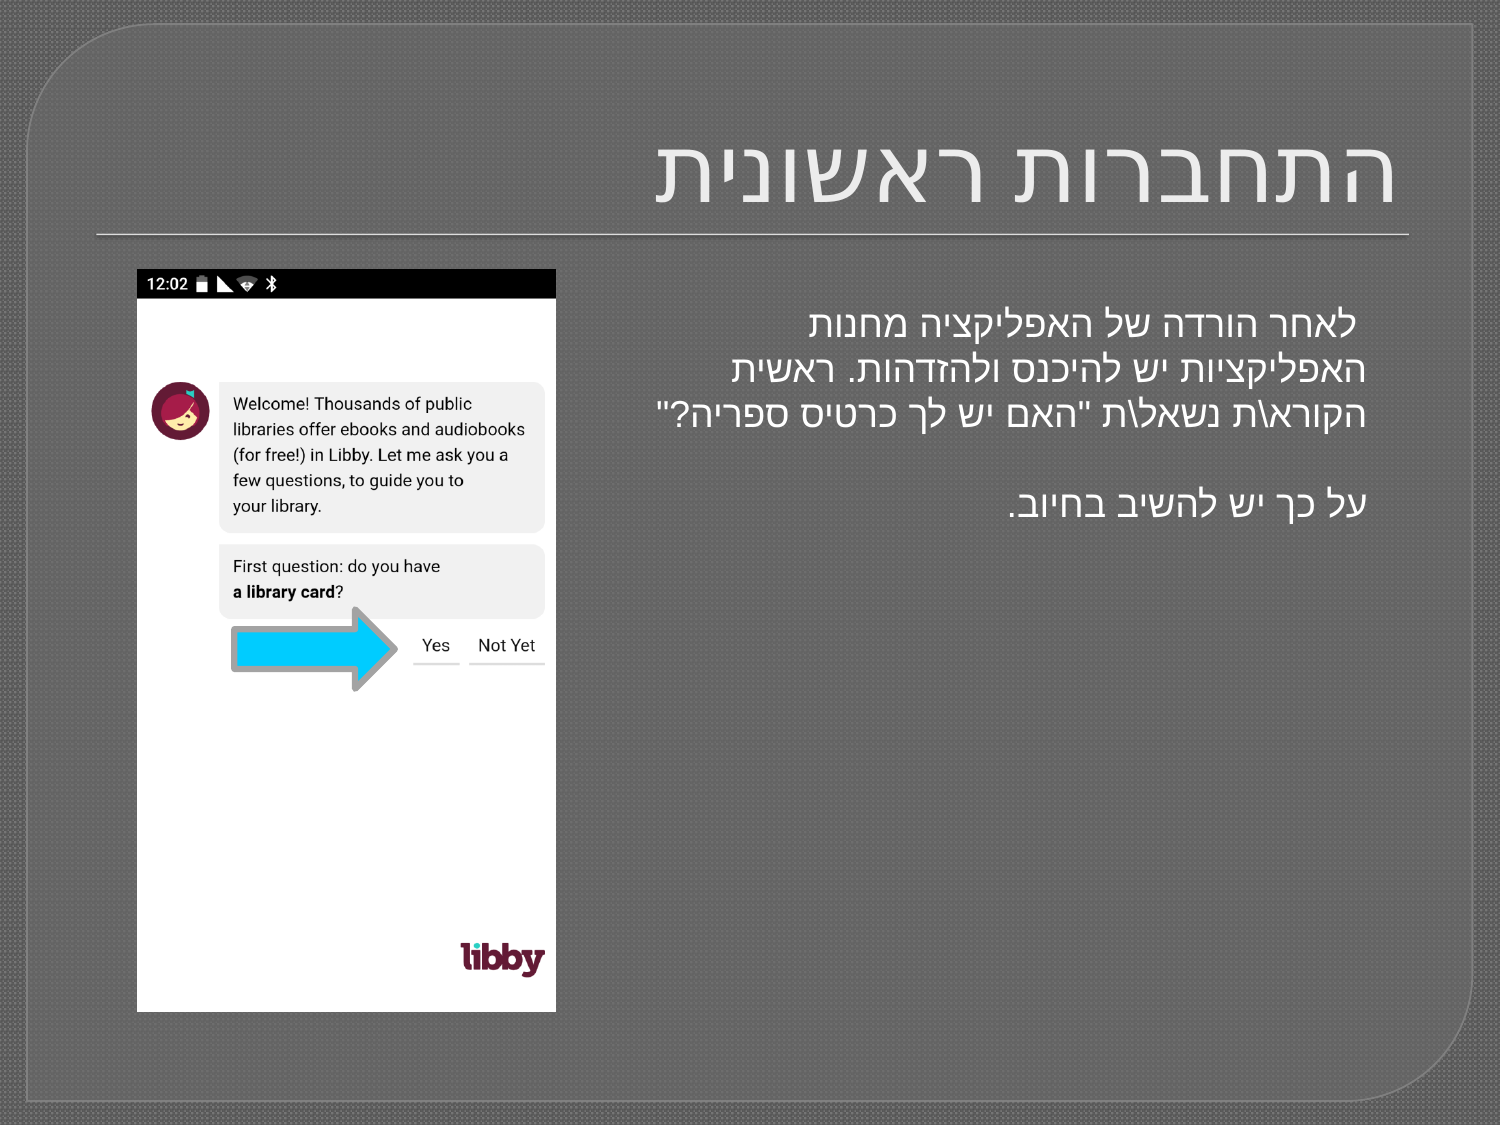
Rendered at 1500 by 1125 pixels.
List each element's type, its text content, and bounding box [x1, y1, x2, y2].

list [137, 269, 556, 1013]
text_box לאחר הורדה של האפליקציה מחנות האפליקציות יש להיכנס ולהזדהות. ראשית הקורא\ת נשאל\ת "האם יש לך כרטיס ספריה?" על כך יש להשיב בחיוב. [621, 292, 1383, 578]
title התחברות ראשונית [75, 41, 1425, 230]
